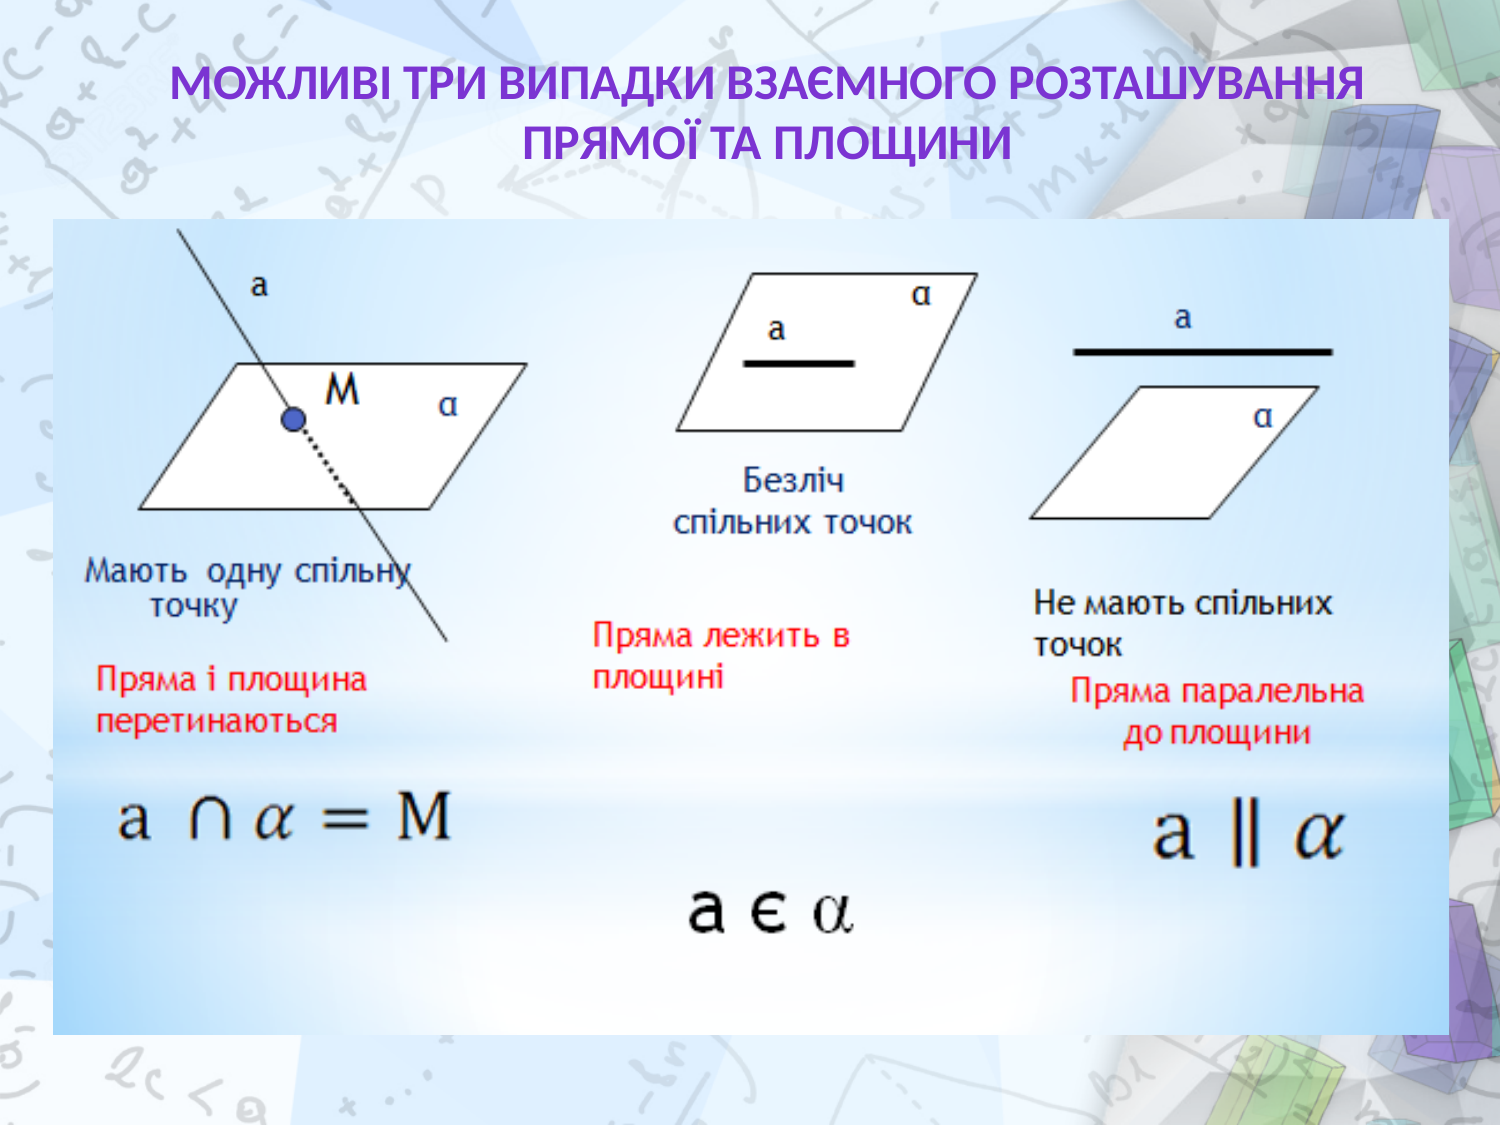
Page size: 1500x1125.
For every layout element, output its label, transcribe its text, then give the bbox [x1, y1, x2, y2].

picture [0, 0, 1500, 1125]
text_box Можливі три випадки взаємного розташування прямої та площини [123, 42, 1412, 178]
